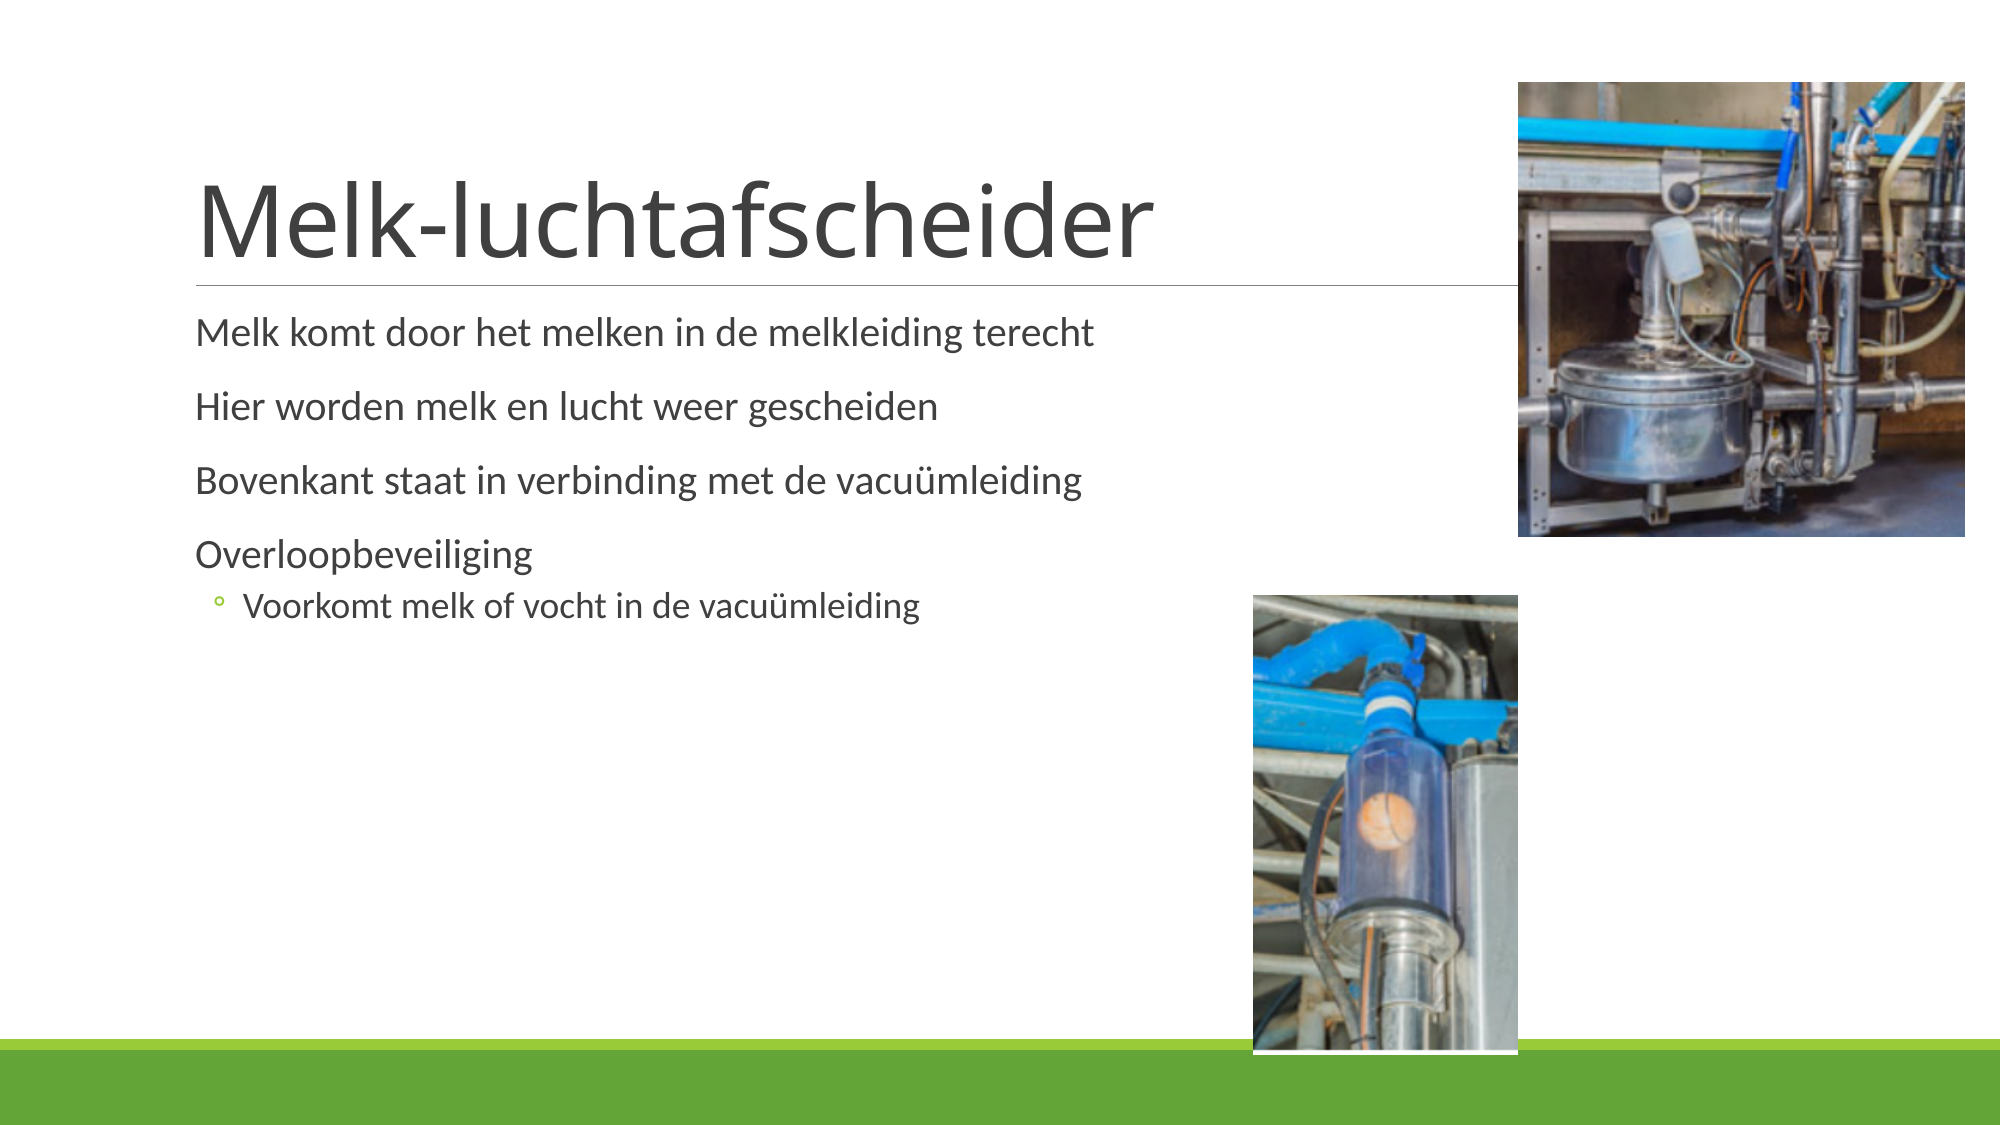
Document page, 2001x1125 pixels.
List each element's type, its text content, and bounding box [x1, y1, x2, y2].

picture [1517, 81, 1966, 538]
picture [1259, 729, 1284, 734]
list Melk komt door het melken in de melkleiding terecht Hier worden melk en lucht weer gescheiden Bovenkant staat in verbinding met de vacuümleiding Overloopbeveiliging Voorkomt melk of vocht in de vacuümleiding [180, 302, 1830, 963]
title Melk-luchtafscheider [180, 47, 1830, 285]
picture [1253, 595, 1519, 1056]
